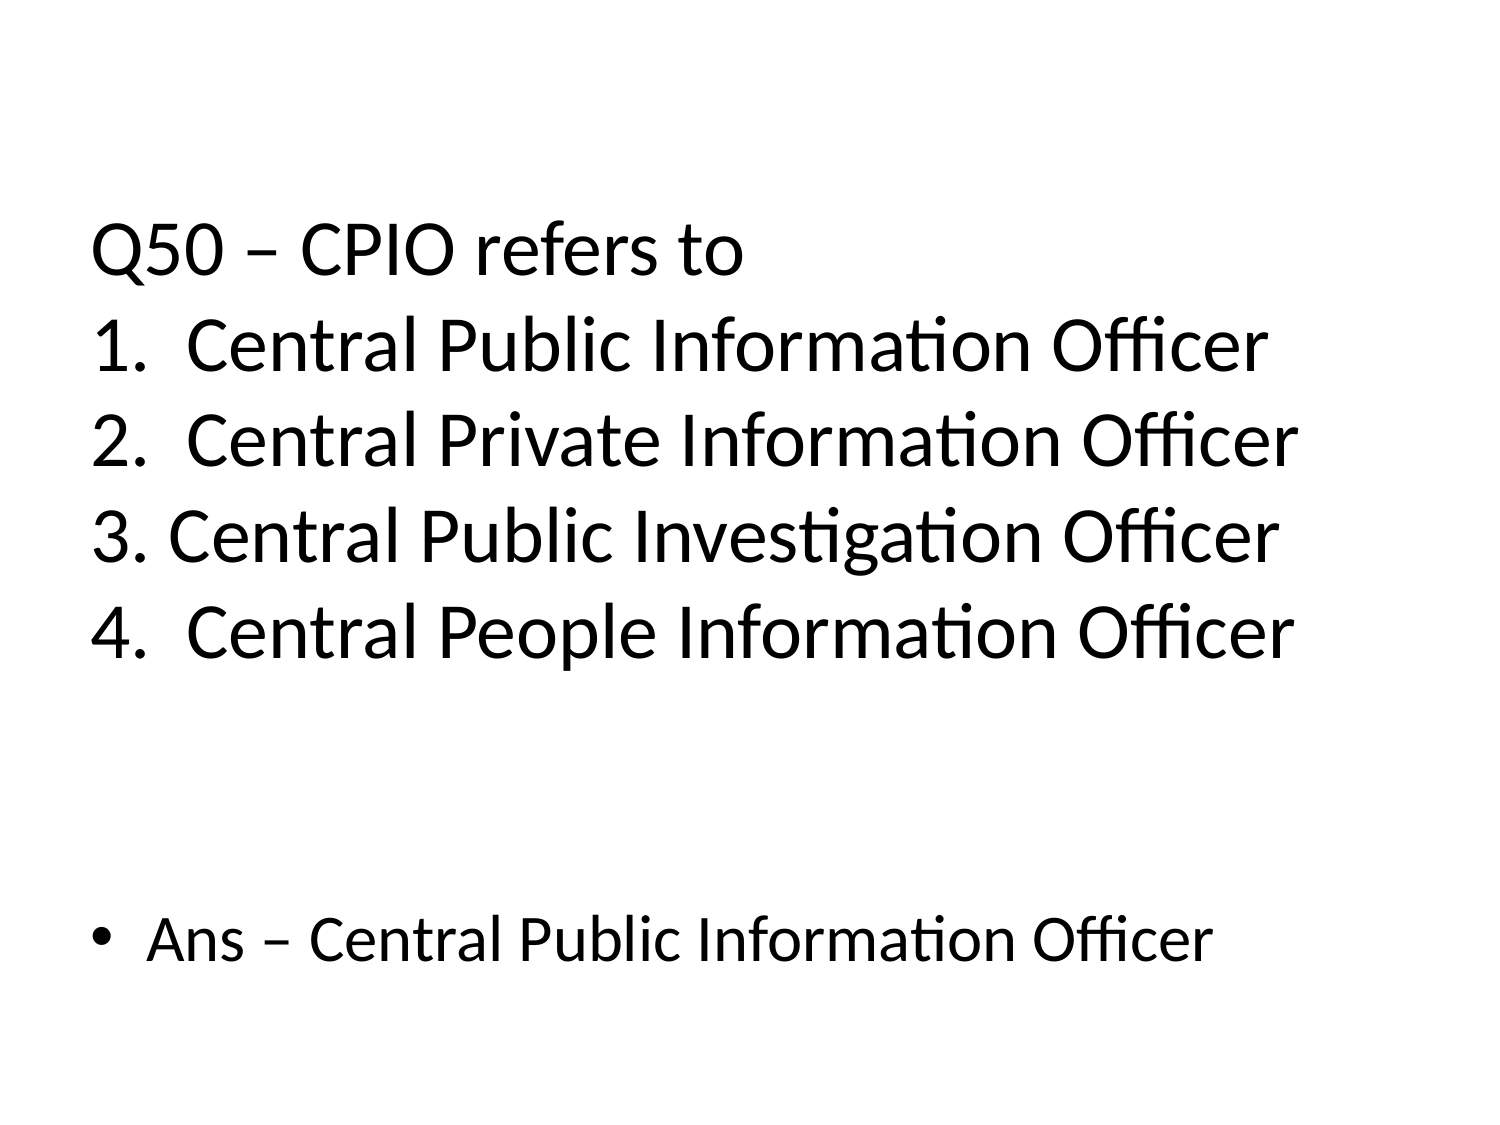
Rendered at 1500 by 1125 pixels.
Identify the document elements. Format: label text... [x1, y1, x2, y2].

title Q50 – CPIO refers to 1. Central Public Information Officer 2. Central Private Information Officer 3. Central Public Investigation Officer 4. Central People Information Officer [75, 45, 1425, 825]
list Ans – Central Public Information Officer [75, 887, 1425, 1005]
